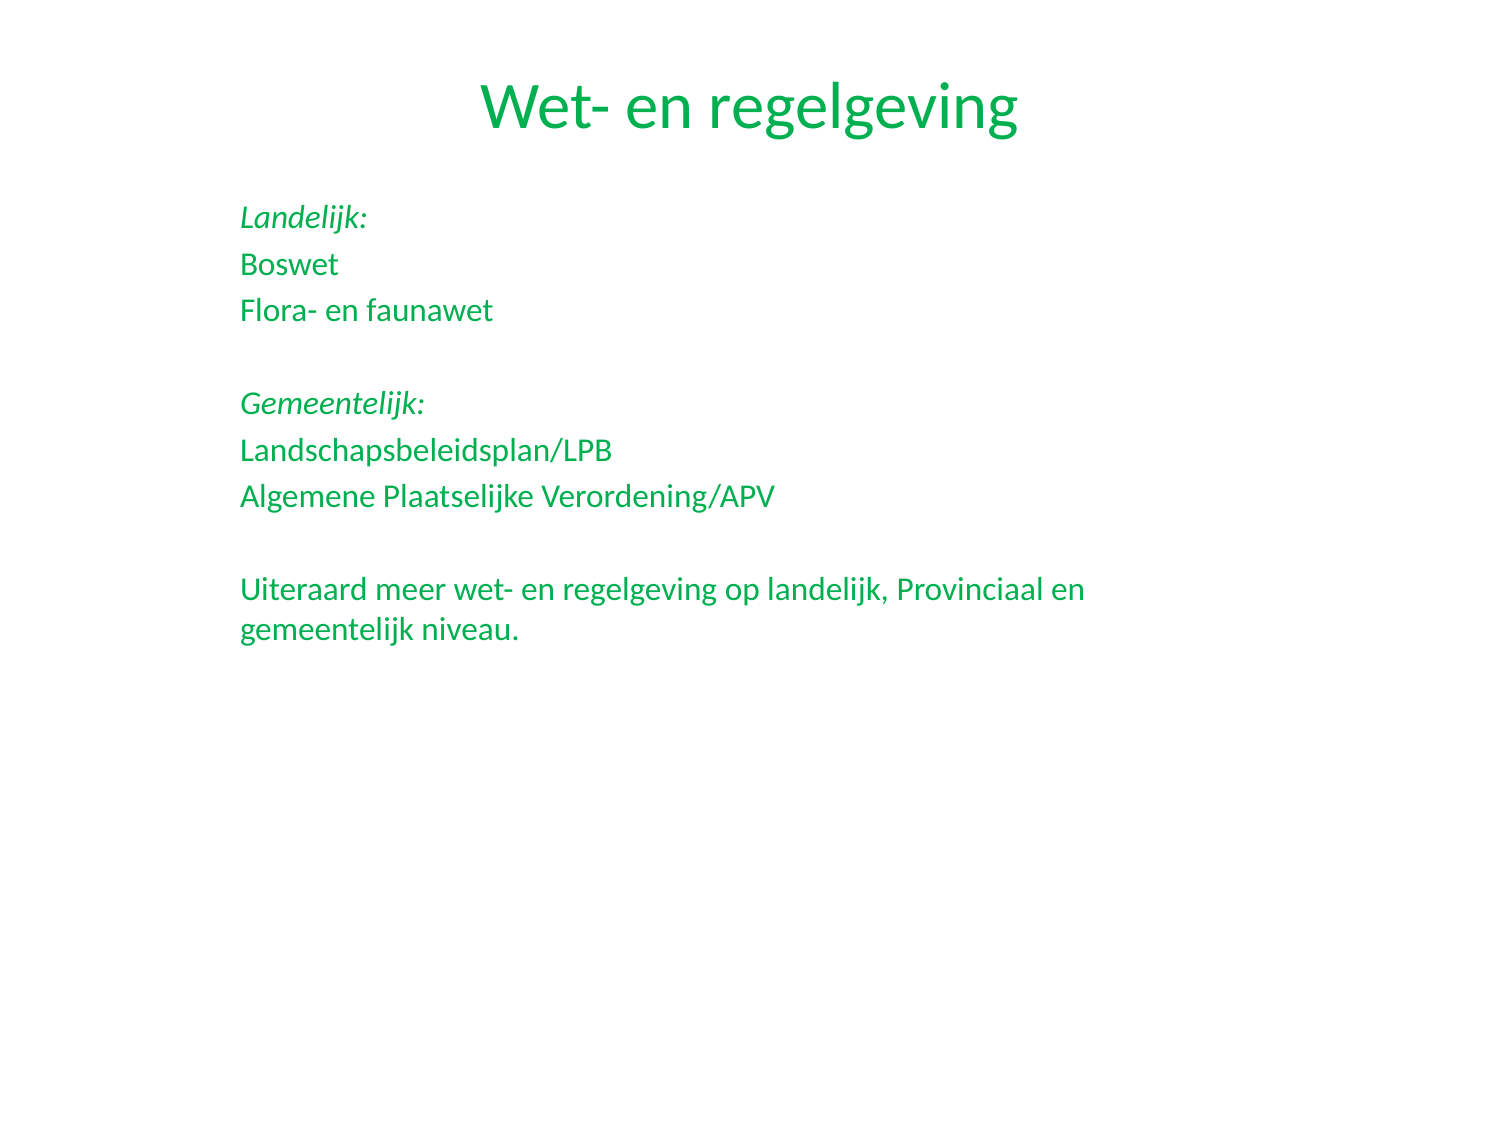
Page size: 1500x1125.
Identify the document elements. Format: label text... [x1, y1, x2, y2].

subtitle Wet- en regelgeving Landelijk: Boswet Flora- en faunawet Gemeentelijk: Landschapsbeleidsplan/LPB Algemene Plaatselijke Verordening/APV Uiteraard meer wet- en regelgeving op landelijk, Provinciaal en gemeentelijk niveau. [225, 54, 1275, 925]
